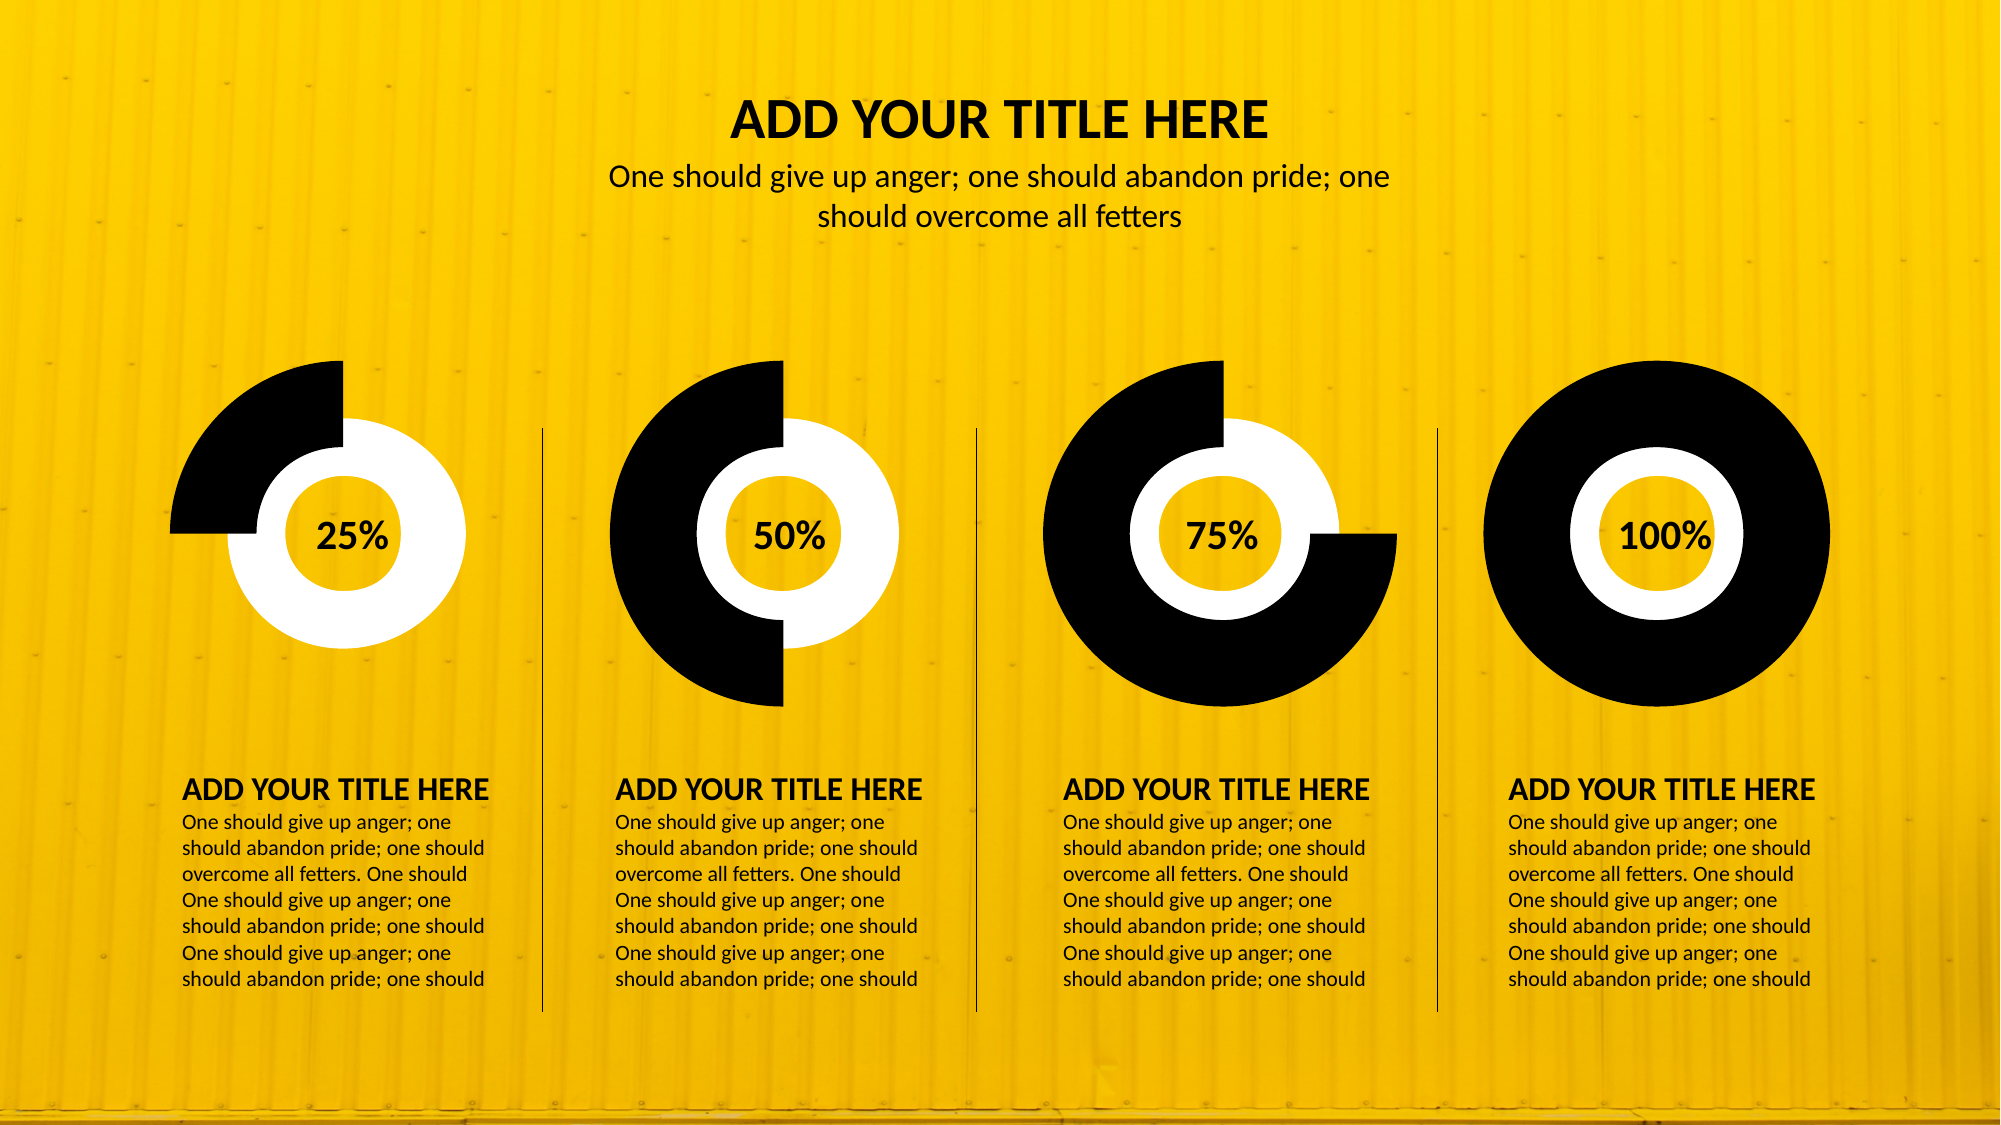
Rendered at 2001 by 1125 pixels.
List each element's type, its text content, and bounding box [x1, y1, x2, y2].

text_box ADD YOUR TITLE HERE One should give up anger; one should abandon pride; one should overcome all fetters. One should One should give up anger; one should abandon pride; one should One should give up anger; one should abandon pride; one should [167, 759, 512, 999]
text_box ADD YOUR TITLE HERE One should give up anger; one should abandon pride; one should overcome all fetters. One should One should give up anger; one should abandon pride; one should One should give up anger; one should abandon pride; one should [1048, 759, 1393, 999]
picture [0, 0, 2001, 1125]
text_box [1043, 360, 1397, 707]
text_box ADD YOUR TITLE HERE [711, 72, 1289, 147]
text_box ADD YOUR TITLE HERE One should give up anger; one should abandon pride; one should overcome all fetters. One should One should give up anger; one should abandon pride; one should One should give up anger; one should abandon pride; one should [600, 759, 946, 999]
text_box ADD YOUR TITLE HERE One should give up anger; one should abandon pride; one should overcome all fetters. One should One should give up anger; one should abandon pride; one should One should give up anger; one should abandon pride; one should [1493, 759, 1838, 999]
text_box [169, 360, 466, 649]
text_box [609, 360, 899, 707]
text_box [1483, 360, 1831, 707]
text_box One should give up anger; one should abandon pride; one should overcome all fetters [548, 147, 1452, 242]
